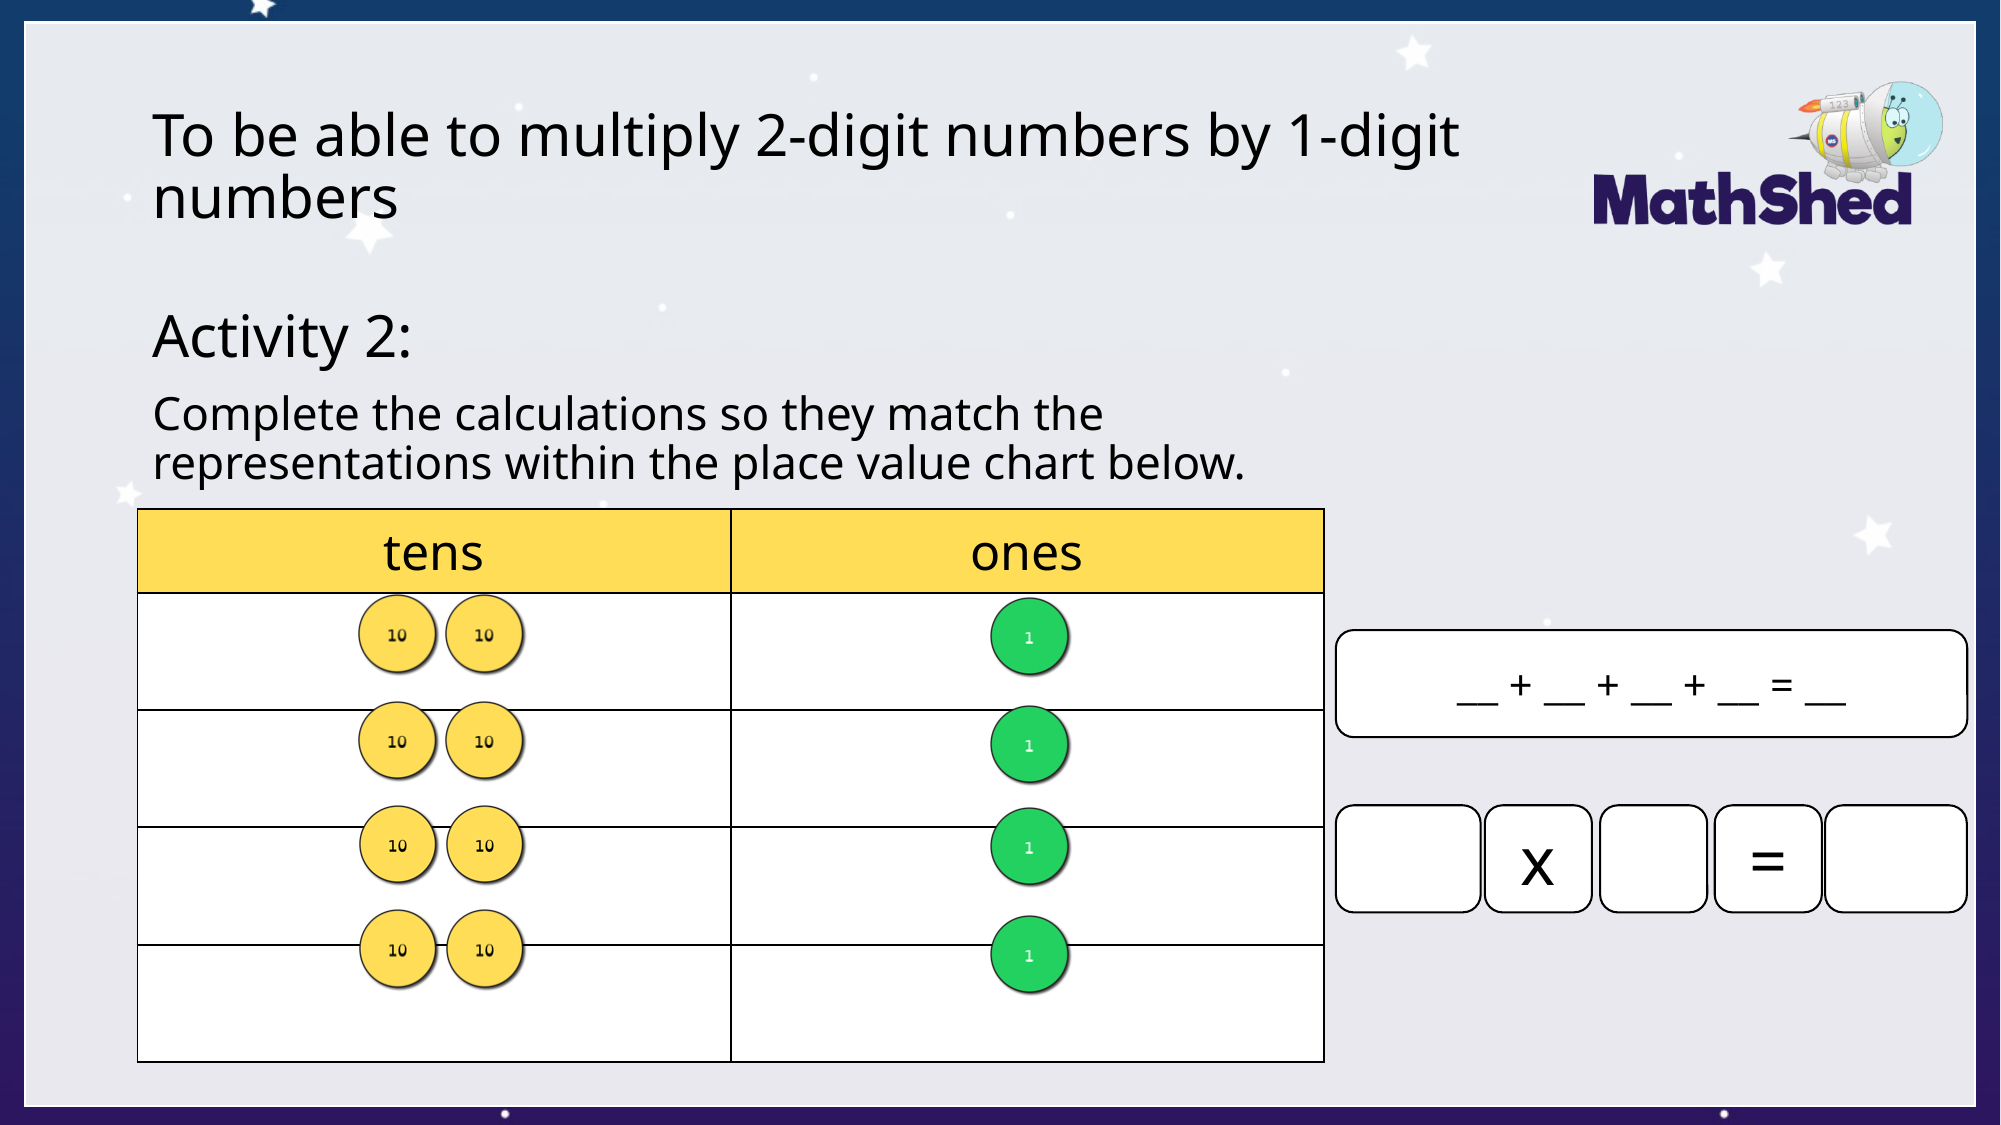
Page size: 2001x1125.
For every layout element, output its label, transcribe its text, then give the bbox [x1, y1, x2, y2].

text_box = [1713, 804, 1823, 914]
text_box 21 [1334, 804, 1482, 914]
table_cell [138, 946, 730, 1061]
text_box x [1483, 804, 1593, 914]
text_box __ + __ + __ + __ = __ [1334, 629, 1969, 739]
table_cell [138, 594, 730, 709]
table_cell [138, 828, 730, 944]
picture [0, 0, 2001, 1125]
text_box 4 [1599, 804, 1709, 914]
text_box 84 [1824, 804, 1968, 914]
table_cell [732, 828, 1323, 944]
table_header tens [138, 510, 730, 592]
table_header ones [732, 510, 1323, 592]
table_cell [732, 711, 1323, 826]
table_cell [732, 594, 1323, 709]
list Activity 2: Complete the calculations so they match the representations within the place value chart below. [137, 299, 1324, 508]
table_cell [138, 711, 730, 826]
table_cell [732, 946, 1323, 1061]
title To be able to multiply 2-digit numbers by 1-digit numbers [137, 59, 1578, 278]
